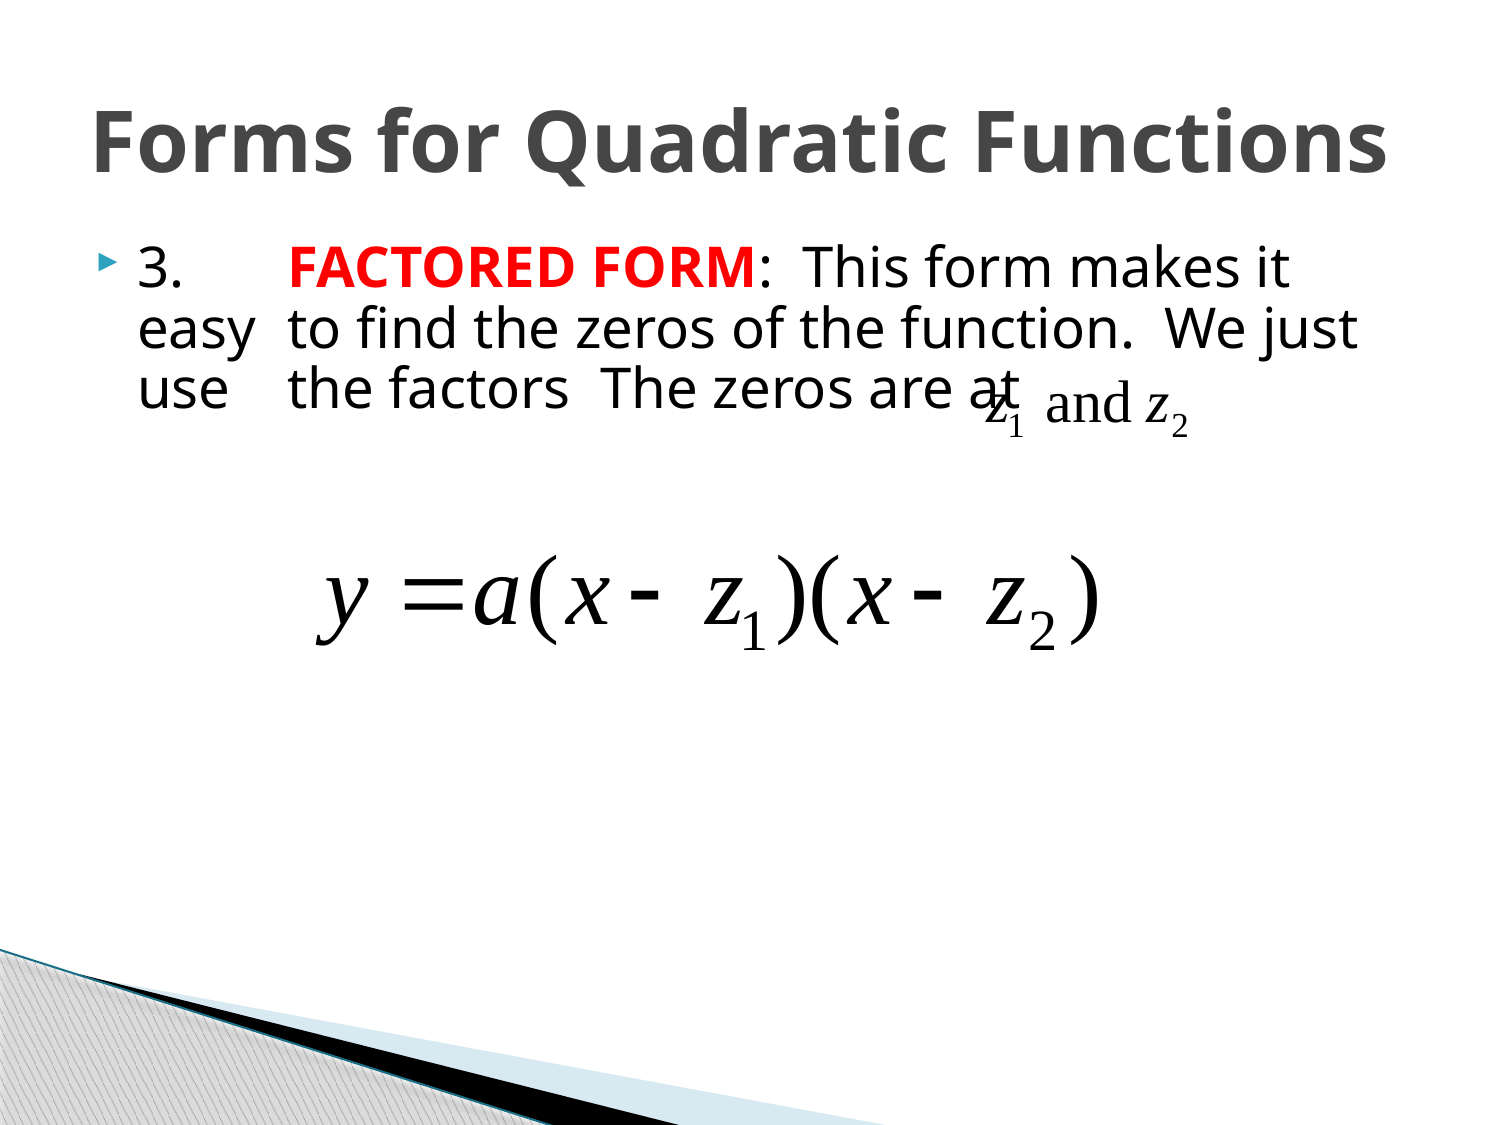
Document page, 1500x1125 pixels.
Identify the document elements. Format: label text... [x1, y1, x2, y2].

title Forms for Quadratic Functions [75, 45, 1425, 231]
list 3. FACTORED FORM: This form makes it easy to find the zeros of the function. We just use the factors The zeros are at [62, 231, 1438, 450]
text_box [299, 524, 1117, 676]
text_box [974, 362, 1201, 453]
